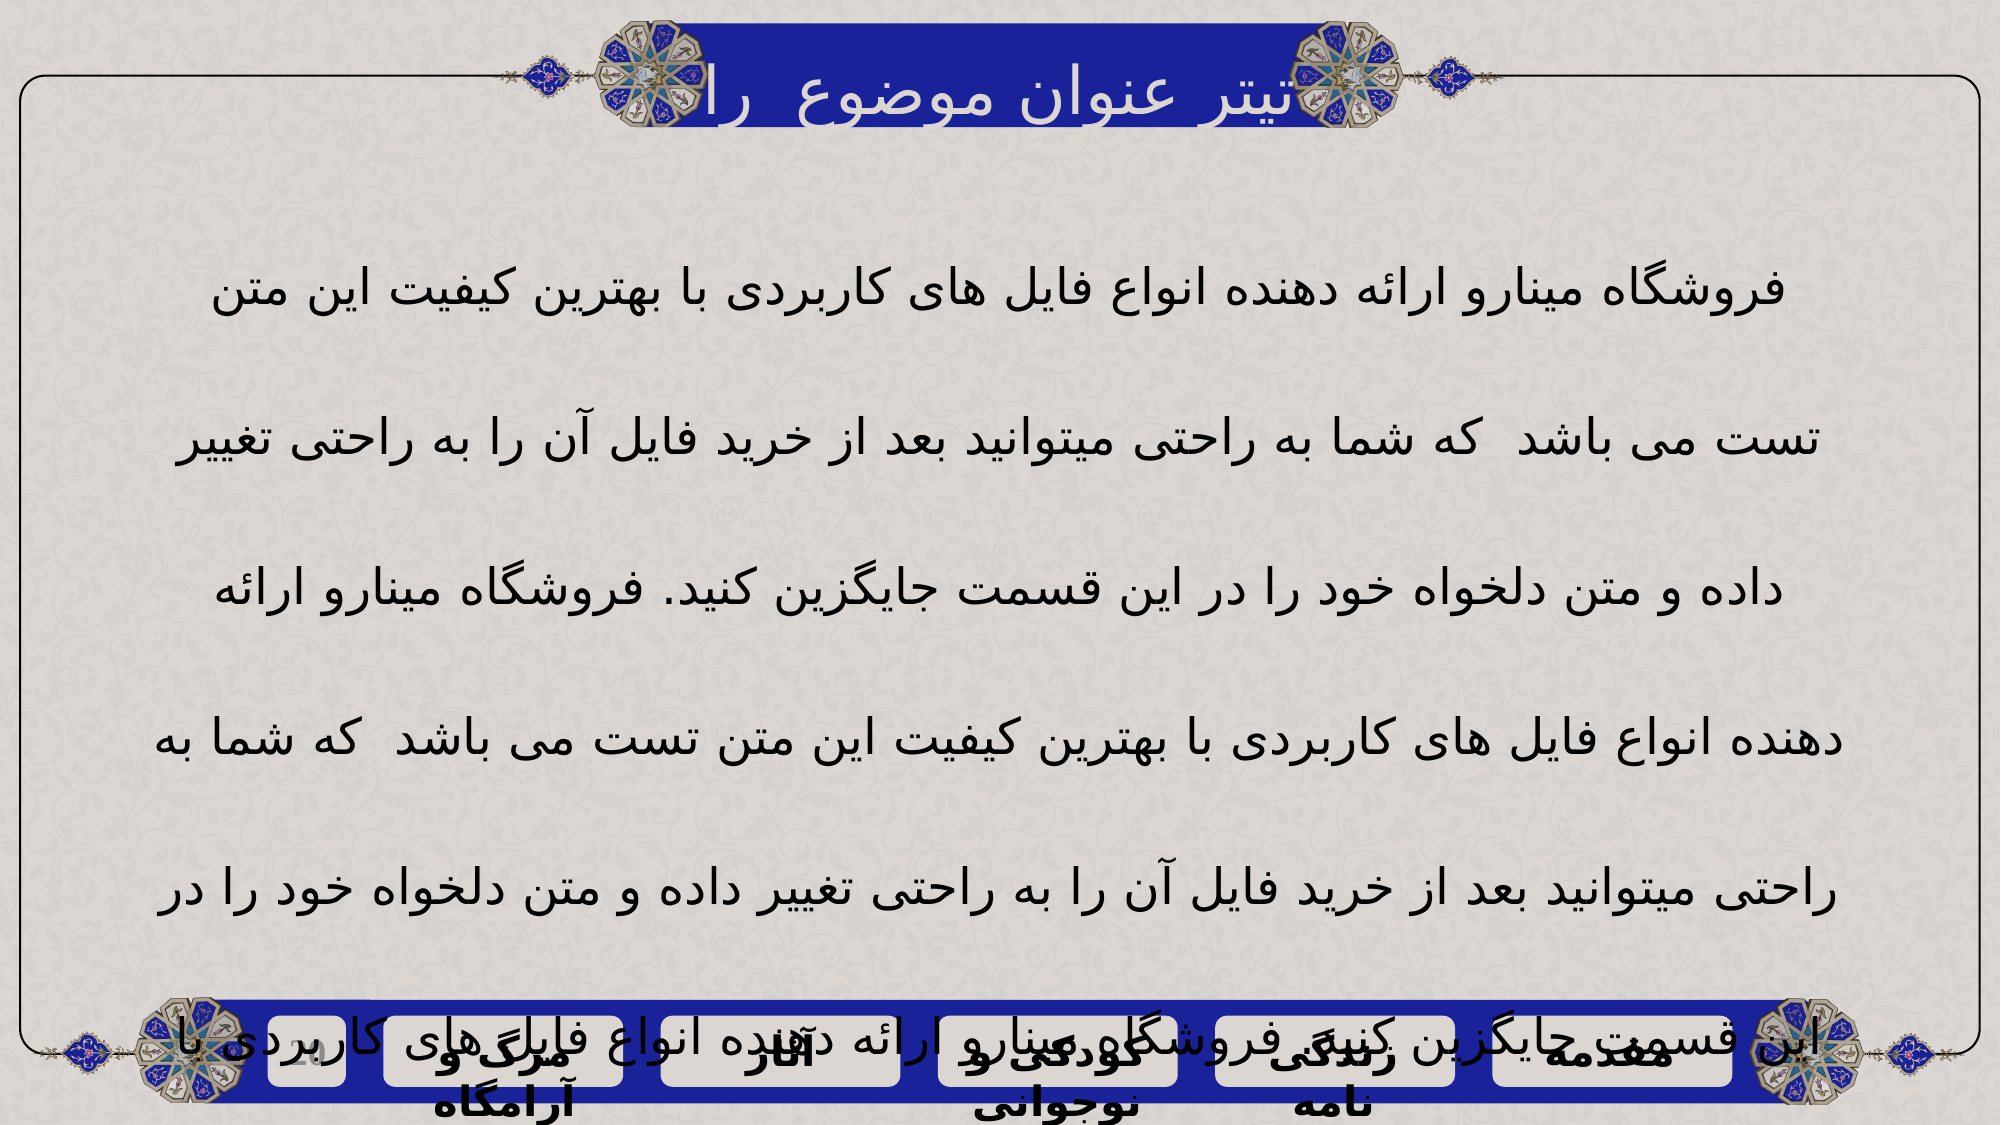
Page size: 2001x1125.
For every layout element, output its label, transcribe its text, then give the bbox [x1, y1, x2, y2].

picture [1865, 999, 1965, 1105]
picture [1379, 22, 1505, 128]
text_box فروشگاه مینارو ارائه دهنده انواع فایل های کاربردی با بهترین کیفیت این متن تست می باشد که شما به راحتی میتوانید بعد از خرید فایل آن را به راحتی تغییر داده و متن دلخواه خود را در این قسمت جایگزین کنید. فروشگاه مینارو ارائه دهنده انواع فایل های کاربردی با بهترین کیفیت این متن تست می باشد که شما به راحتی میتوانید بعد از خرید فایل آن را به راحتی تغییر داده و متن دلخواه خود را در این قسمت جایگزین کنید. فروشگاه مینارو ارائه دهنده انواع فایل های کاربردی با بهترین کیفیت این متن تست می باشد که شما به راحتی میتوانید بعد از خرید فایل آن را به راحتی تغییر داده و متن دلخواه خود را در این قسمت جایگزین کنید. [135, 157, 1865, 1125]
text_box تیتر عنوان موضوع را وارد نمایید [621, 0, 1379, 157]
picture [33, 998, 135, 1103]
picture [493, 21, 621, 127]
